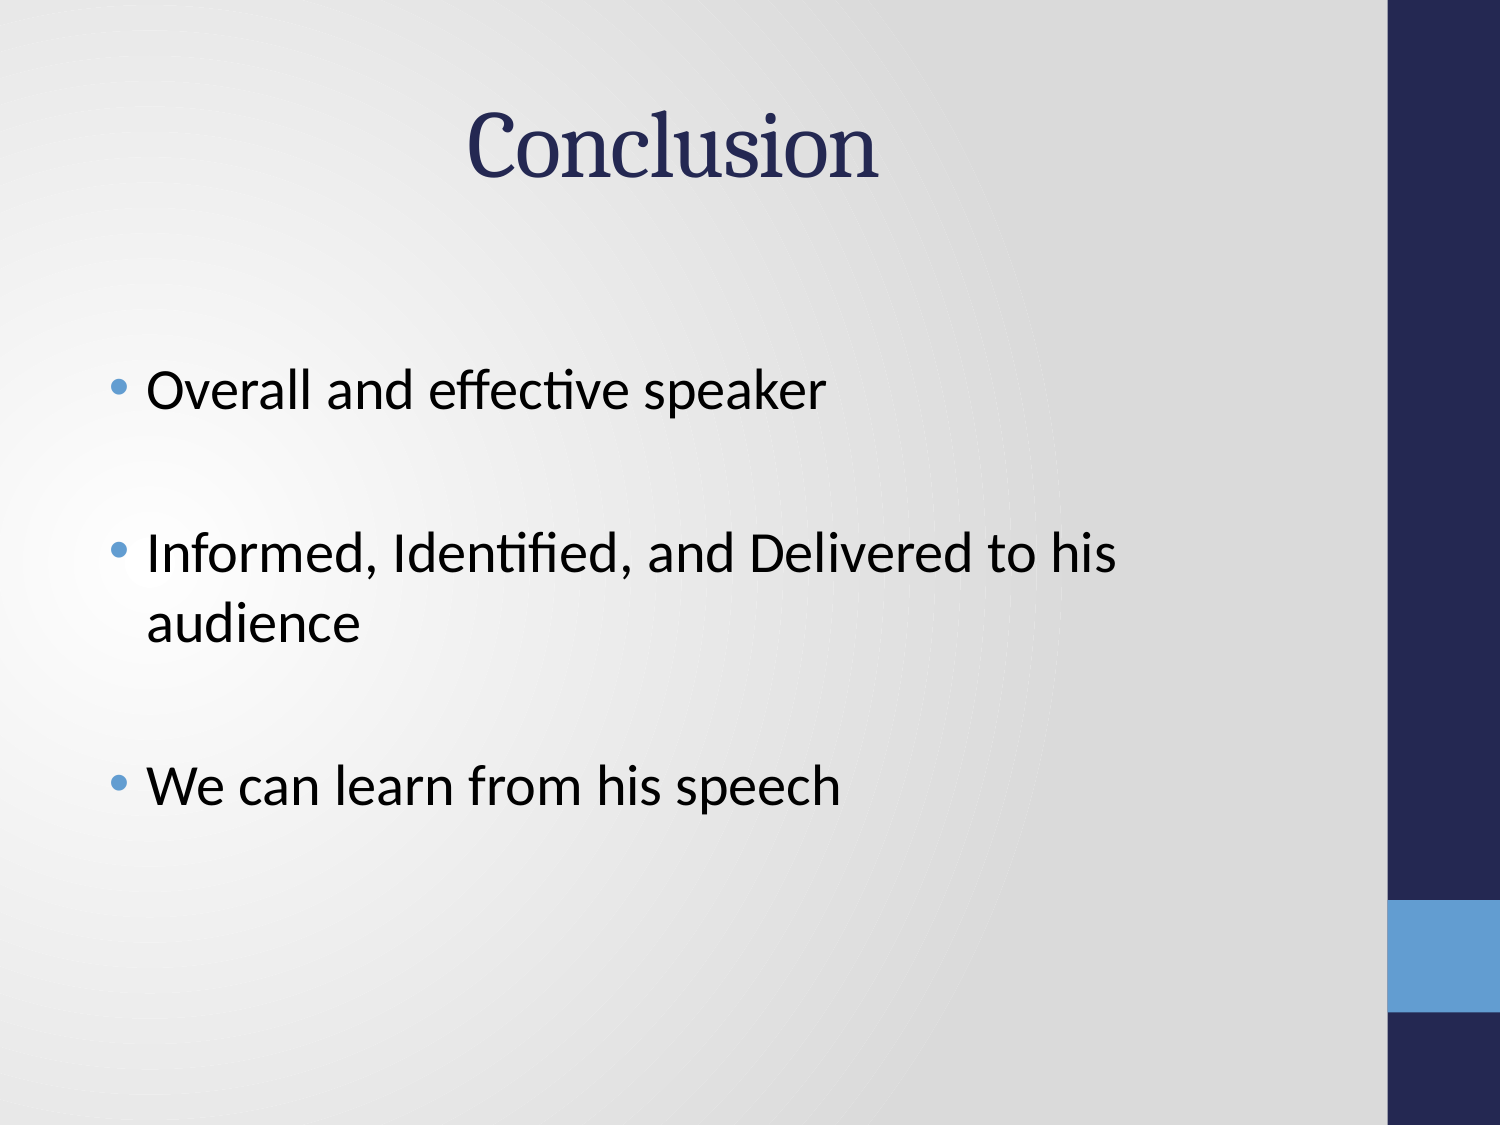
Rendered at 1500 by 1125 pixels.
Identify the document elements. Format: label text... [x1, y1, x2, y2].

title Conclusion [75, 45, 1325, 233]
list Overall and effective speaker Informed, Identified, and Delivered to his audience We can learn from his speech [75, 262, 1325, 1050]
